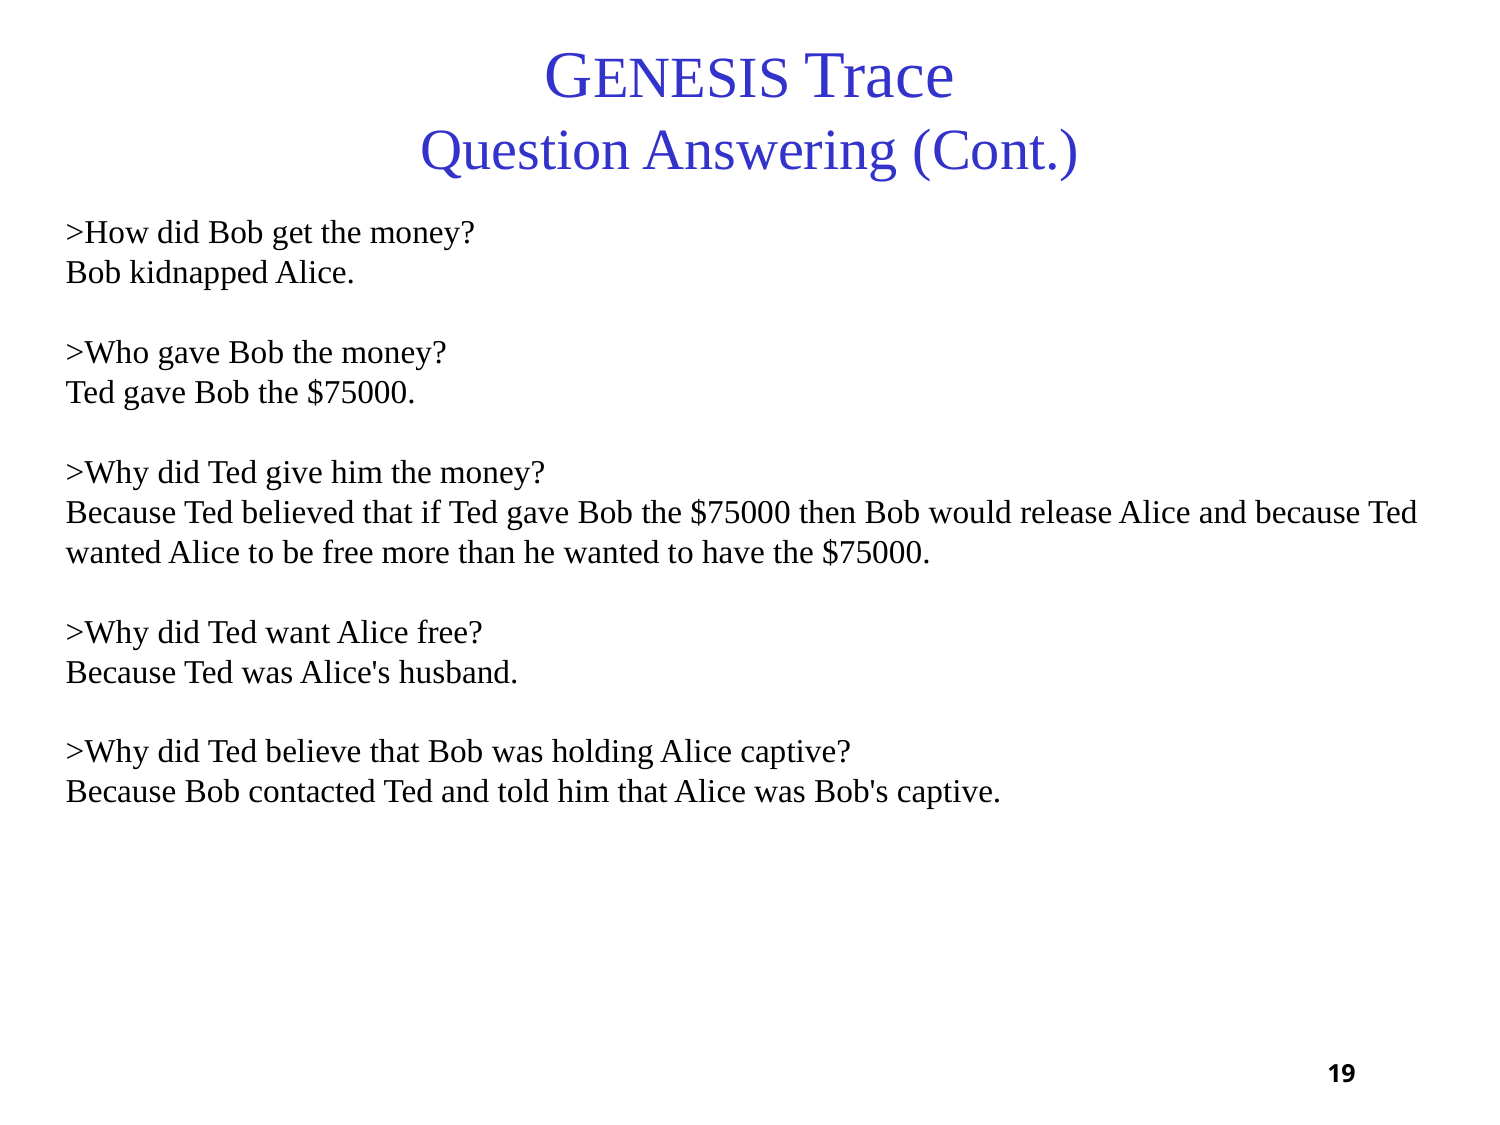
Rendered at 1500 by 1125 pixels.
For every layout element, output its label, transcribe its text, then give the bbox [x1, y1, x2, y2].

text_box >How did Bob get the money? Bob kidnapped Alice. >Who gave Bob the money? Ted gave Bob the $75000. >Why did Ted give him the money? Because Ted believed that if Ted gave Bob the $75000 then Bob would release Alice and because Ted wanted Alice to be free more than he wanted to have the $75000. >Why did Ted want Alice free? Because Ted was Alice's husband. >Why did Ted believe that Bob was holding Alice captive? Because Bob contacted Ted and told him that Alice was Bob's captive. [50, 203, 1450, 817]
title GENESIS Trace Question Answering (Cont.) [112, 12, 1388, 201]
